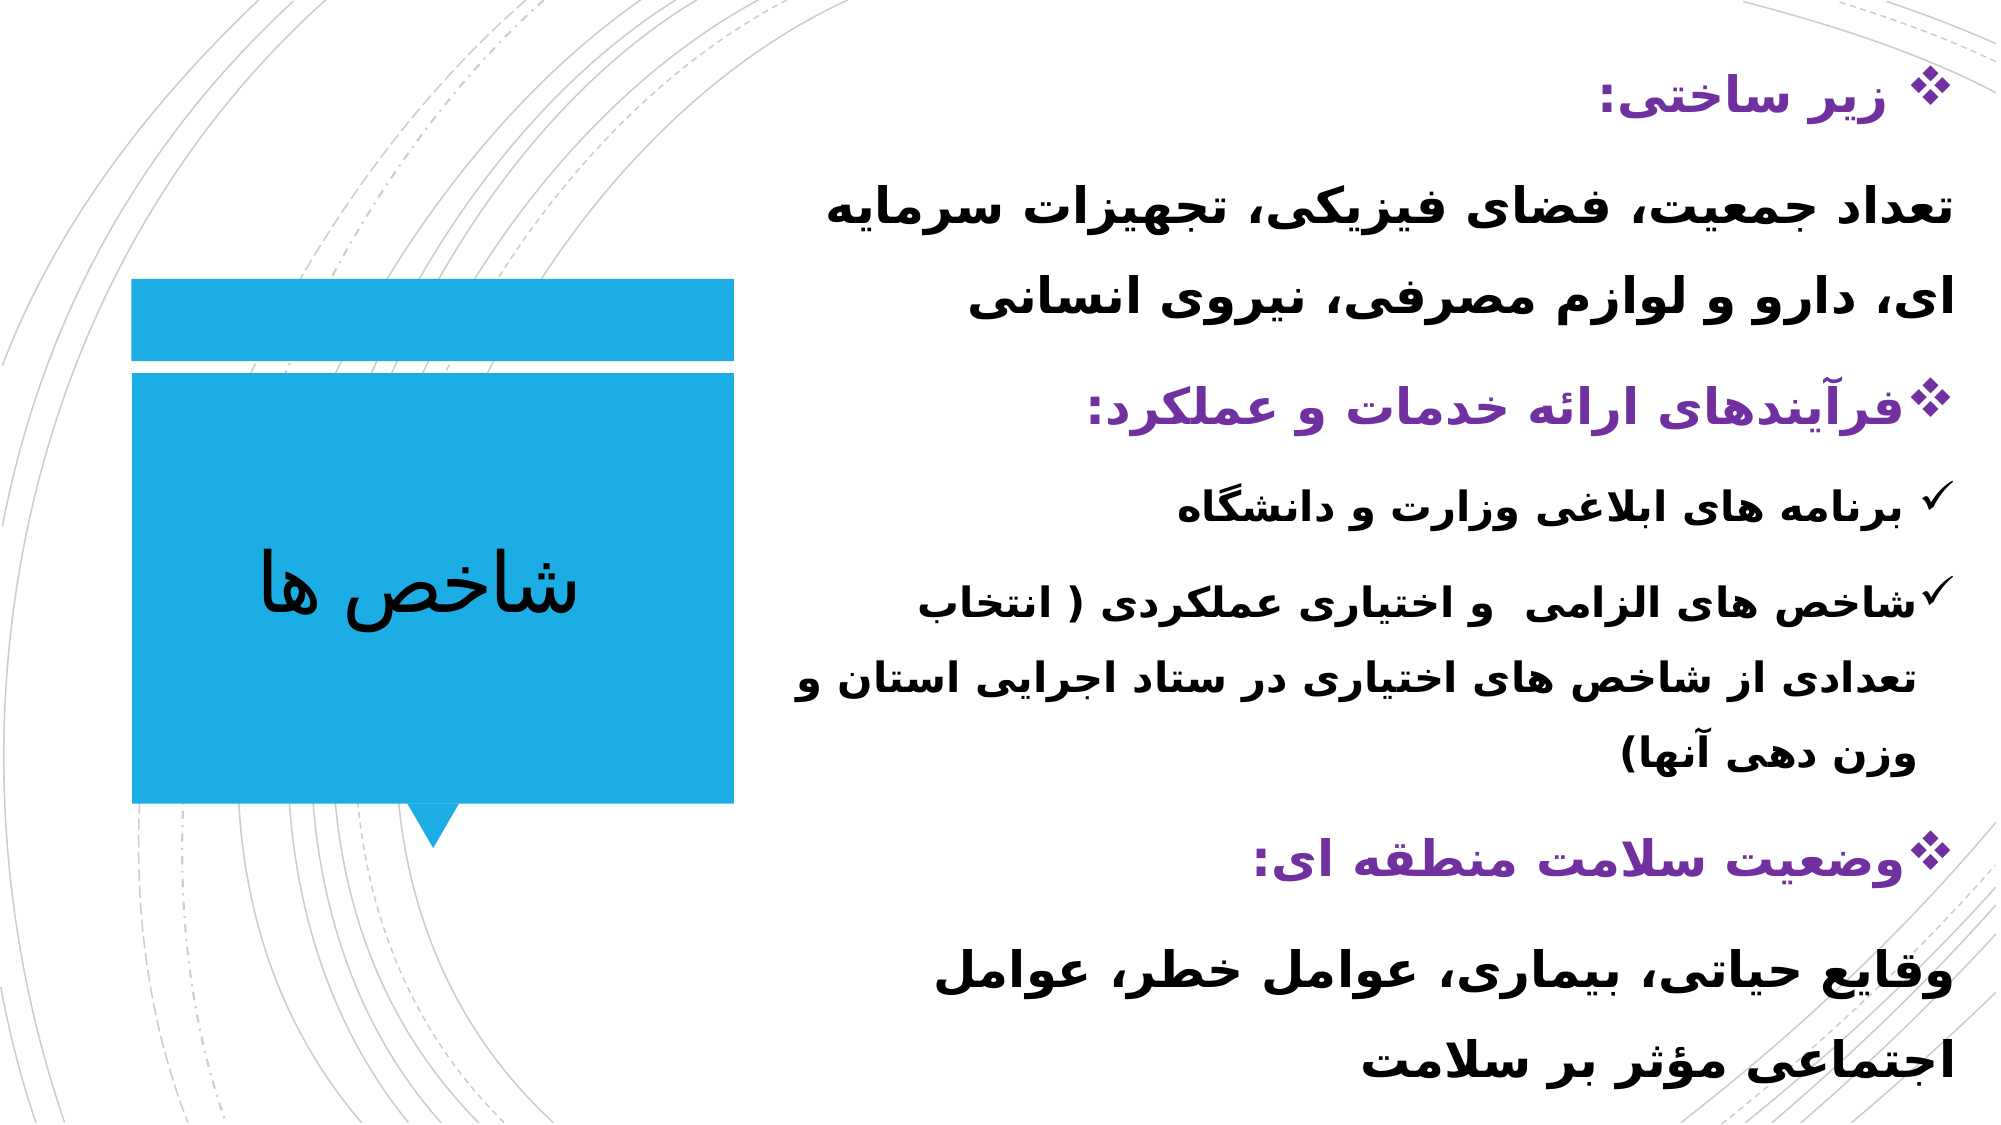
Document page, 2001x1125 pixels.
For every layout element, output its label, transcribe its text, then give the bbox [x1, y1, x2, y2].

list زیر ساختی: تعداد جمعیت، فضای فیزیکی، تجهیزات سرمایه ای، دارو و لوازم مصرفی، نیروی انسانی فرآیندهای ارائه خدمات و عملکرد: برنامه های ابلاغی وزارت و دانشگاه شاخص های الزامی و اختیاری عملکردی ( انتخاب تعدادی از شاخص های اختیاری در ستاد اجرایی استان و وزن دهی آنها) وضعیت سلامت منطقه ای: وقایع حیاتی، بیماری، عوامل خطر، عوامل اجتماعی مؤثر بر سلامت [752, 129, 1972, 991]
title شاخص ها [145, 385, 720, 789]
